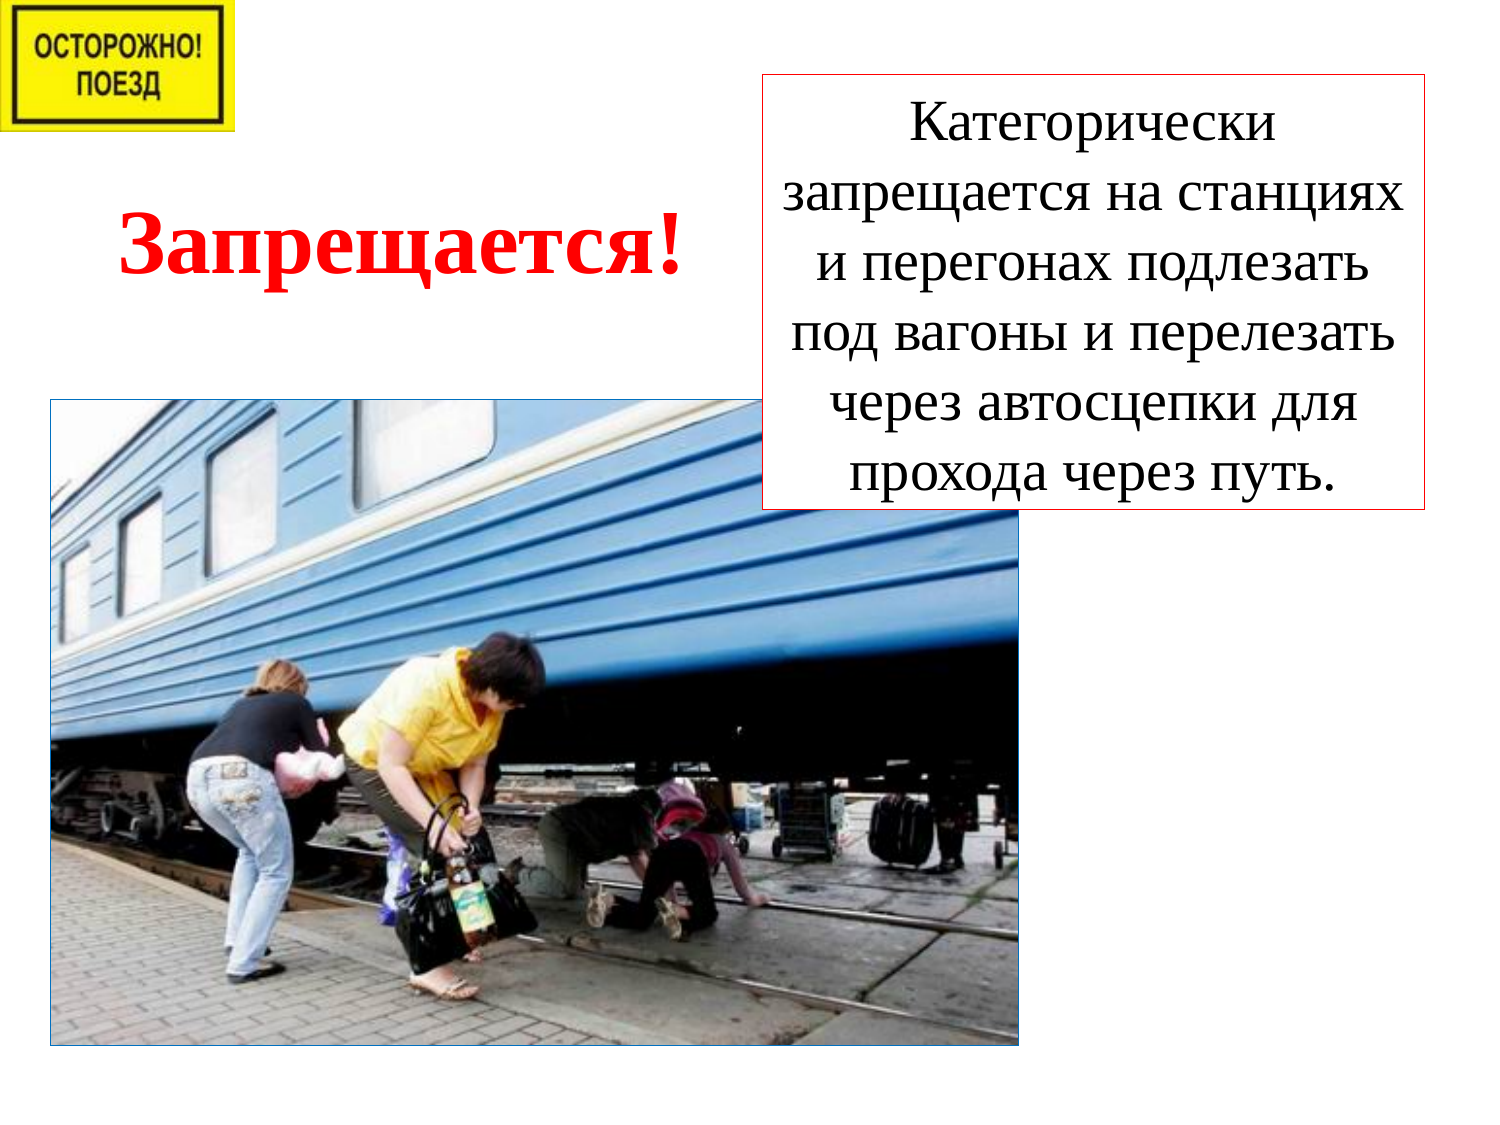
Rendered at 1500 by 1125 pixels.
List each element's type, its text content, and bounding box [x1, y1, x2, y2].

picture [0, 0, 235, 132]
text_box Категорически запрещается на станциях и перегонах подлезать под вагоны и перелезать через автосцепки для прохода через путь. [762, 74, 1425, 510]
picture [49, 399, 1020, 1046]
text_box Запрещается! [102, 174, 702, 300]
